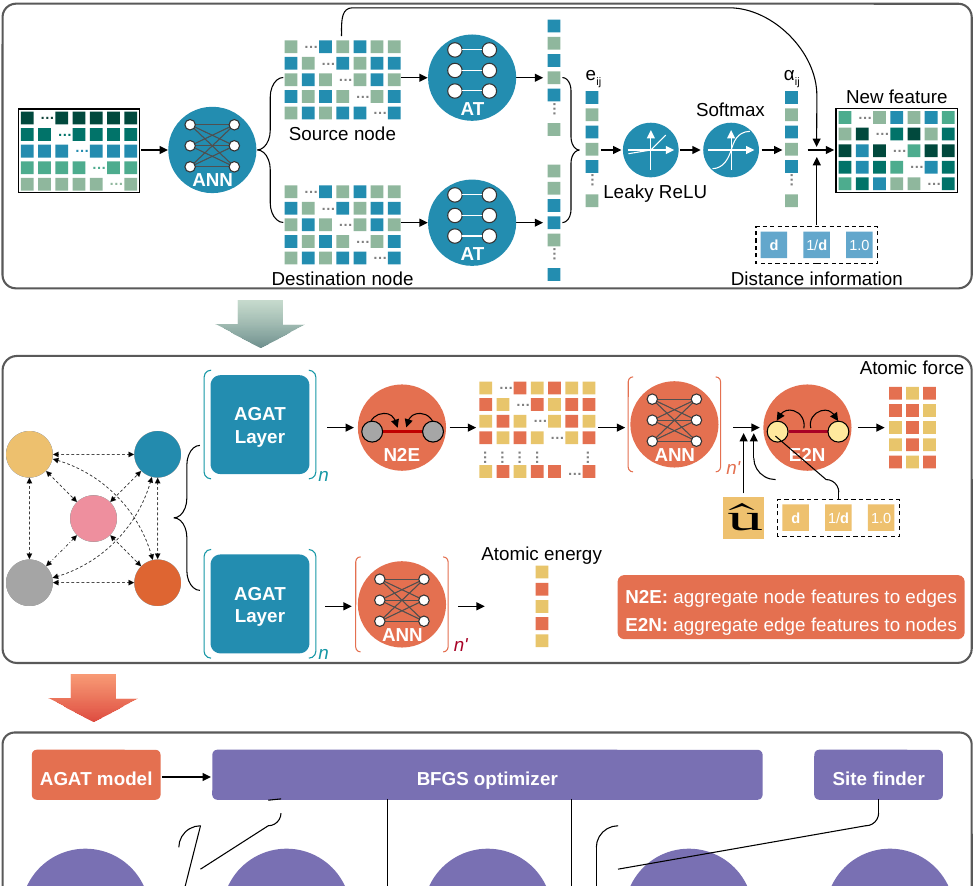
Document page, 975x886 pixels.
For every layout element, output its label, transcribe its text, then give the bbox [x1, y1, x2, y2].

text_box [479, 377, 600, 478]
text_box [731, 140, 848, 158]
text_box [204, 549, 329, 664]
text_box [777, 499, 900, 537]
text_box [1, 2, 973, 290]
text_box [357, 384, 447, 471]
text_box Atomic force [845, 348, 975, 386]
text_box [204, 370, 329, 485]
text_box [628, 376, 745, 479]
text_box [284, 36, 401, 120]
text_box Distance information [715, 290, 918, 297]
text_box [1, 354, 973, 665]
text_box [178, 798, 282, 886]
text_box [427, 34, 517, 121]
text_box [1, 731, 973, 886]
text_box [214, 299, 305, 349]
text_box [284, 181, 401, 265]
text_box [517, 214, 611, 232]
text_box Destination node [256, 290, 429, 297]
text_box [763, 384, 852, 471]
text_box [355, 556, 471, 656]
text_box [835, 106, 958, 193]
text_box Softmax [681, 90, 780, 128]
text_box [703, 122, 759, 178]
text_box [755, 226, 878, 264]
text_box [18, 107, 140, 193]
text_box eij [570, 54, 617, 95]
picture [6, 431, 181, 606]
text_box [596, 798, 879, 886]
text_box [427, 179, 517, 266]
text_box [48, 673, 139, 723]
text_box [517, 69, 611, 87]
text_box Leaky ReLU [588, 172, 722, 210]
text_box αij [769, 54, 815, 95]
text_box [501, 599, 583, 613]
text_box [531, 140, 648, 158]
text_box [622, 122, 679, 178]
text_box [168, 106, 257, 194]
